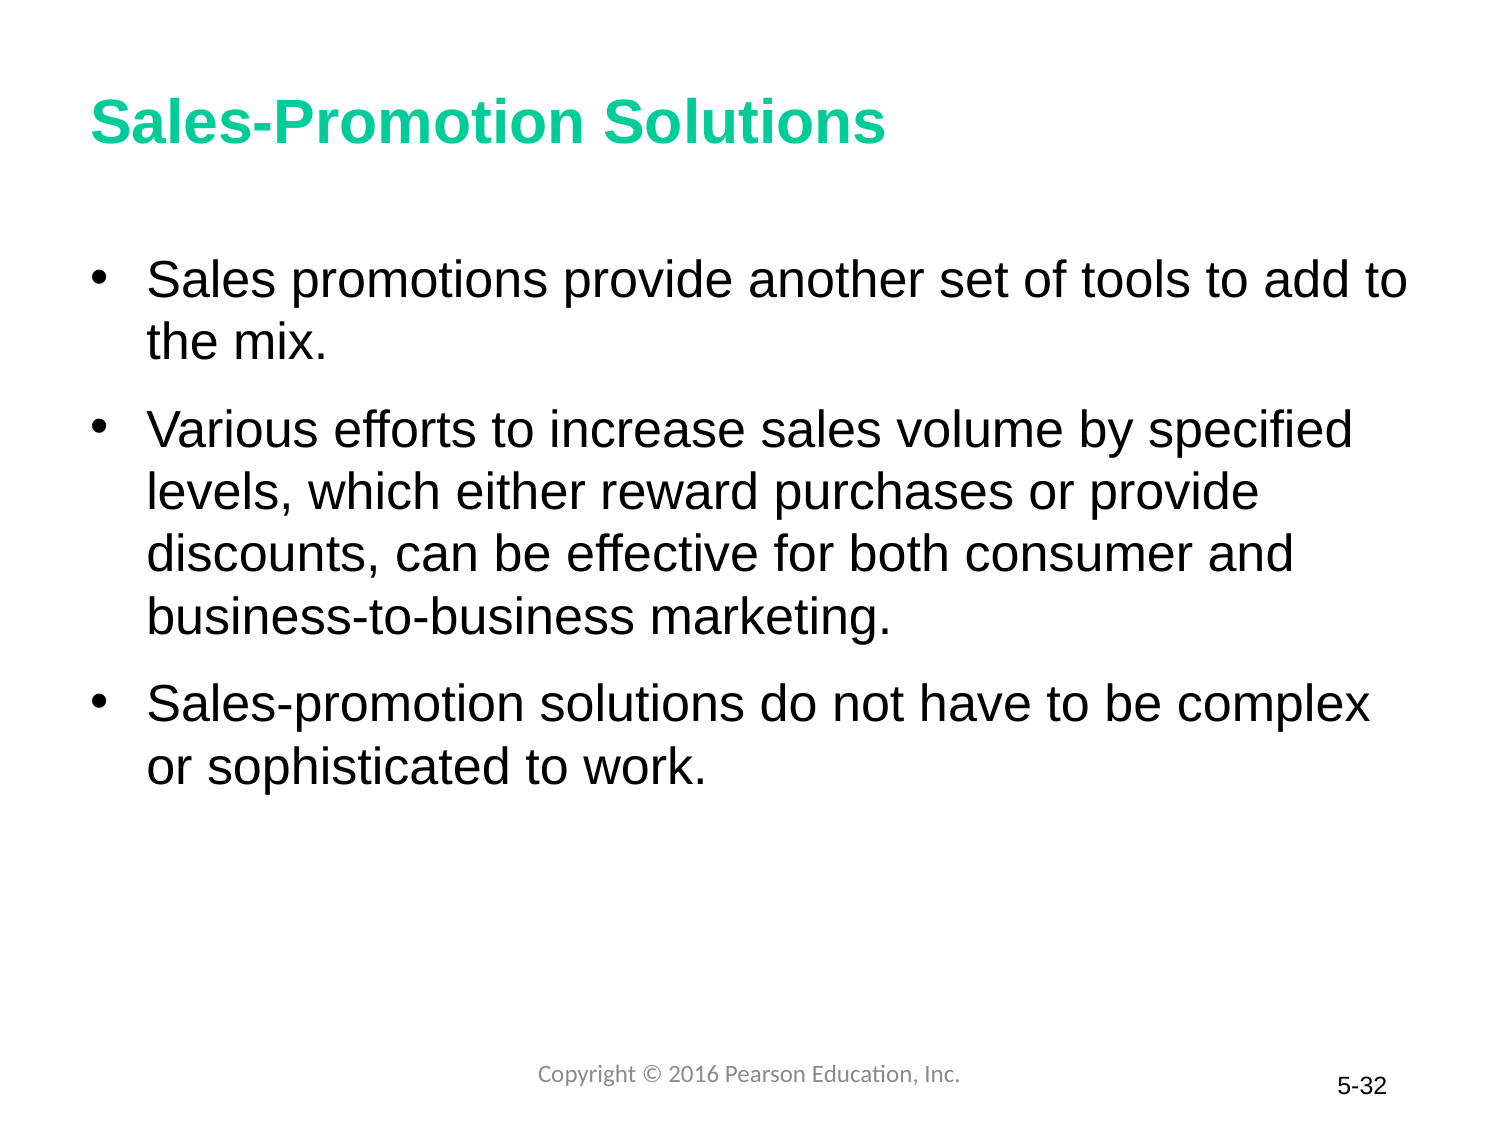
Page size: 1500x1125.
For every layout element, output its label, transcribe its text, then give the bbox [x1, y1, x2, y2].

footer Copyright © 2016 Pearson Education, Inc. [512, 1042, 988, 1103]
list Sales promotions provide another set of tools to add to the mix. Various efforts to increase sales volume by specified levels, which either reward purchases or provide discounts, can be effective for both consumer and business-to-business marketing. Sales-promotion solutions do not have to be complex or sophisticated to work. [75, 237, 1425, 980]
title Sales-Promotion Solutions [75, 24, 1425, 213]
